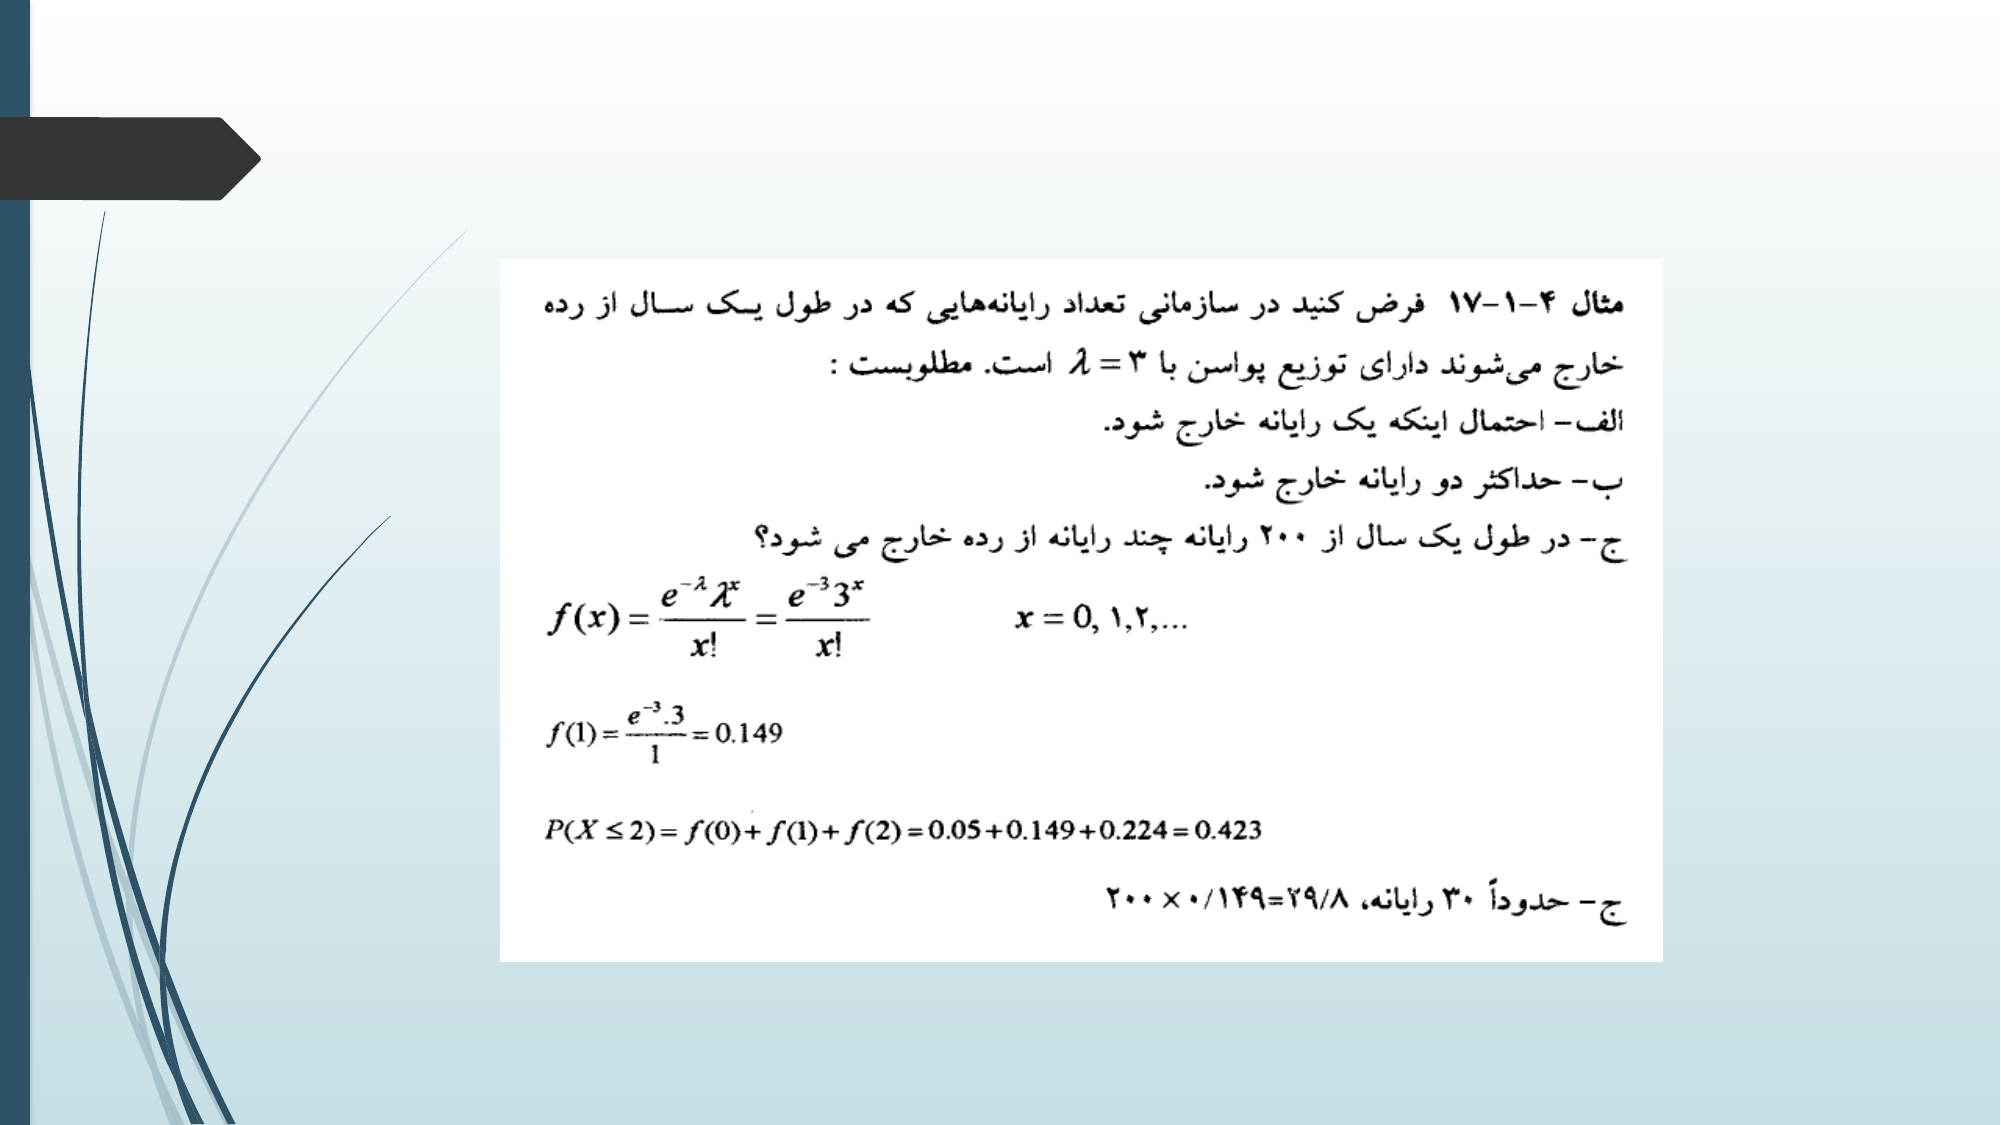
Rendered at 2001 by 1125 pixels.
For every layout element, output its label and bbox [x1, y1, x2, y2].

list [500, 259, 1663, 962]
